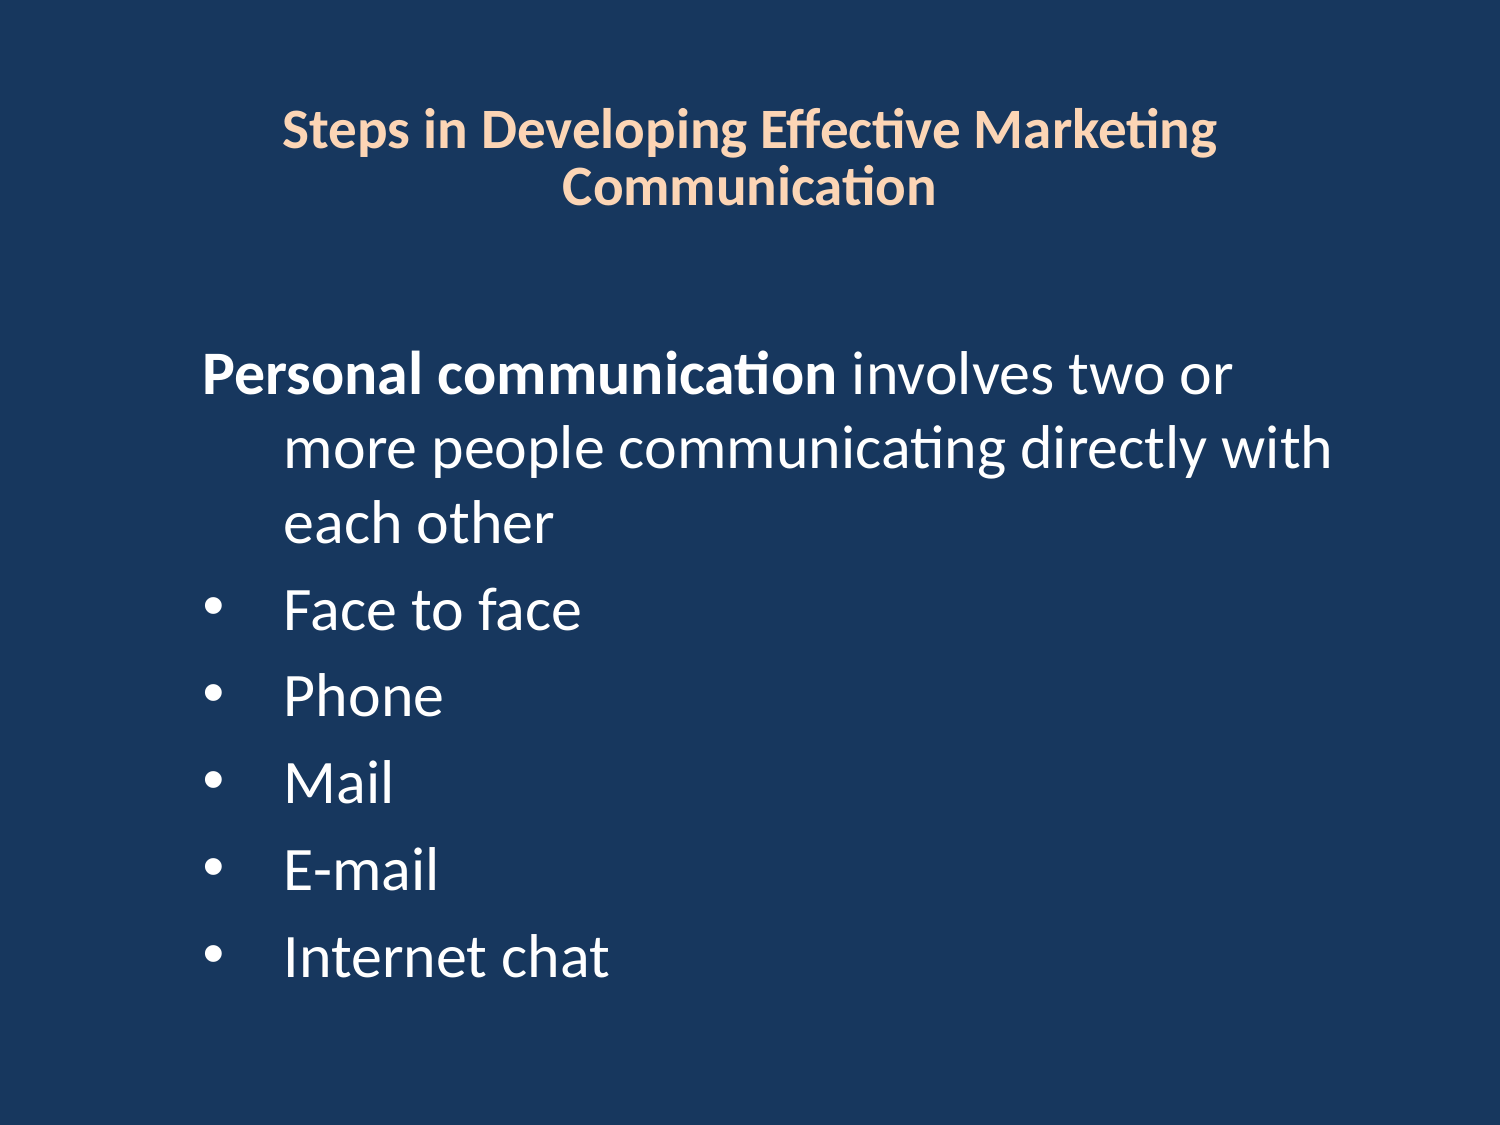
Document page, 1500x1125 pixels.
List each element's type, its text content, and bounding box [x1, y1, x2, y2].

title Steps in Developing Effective Marketing Communication [112, 37, 1388, 225]
list Personal communication involves two or more people communicating directly with each other Face to face Phone Mail E-mail Internet chat [187, 324, 1388, 1000]
